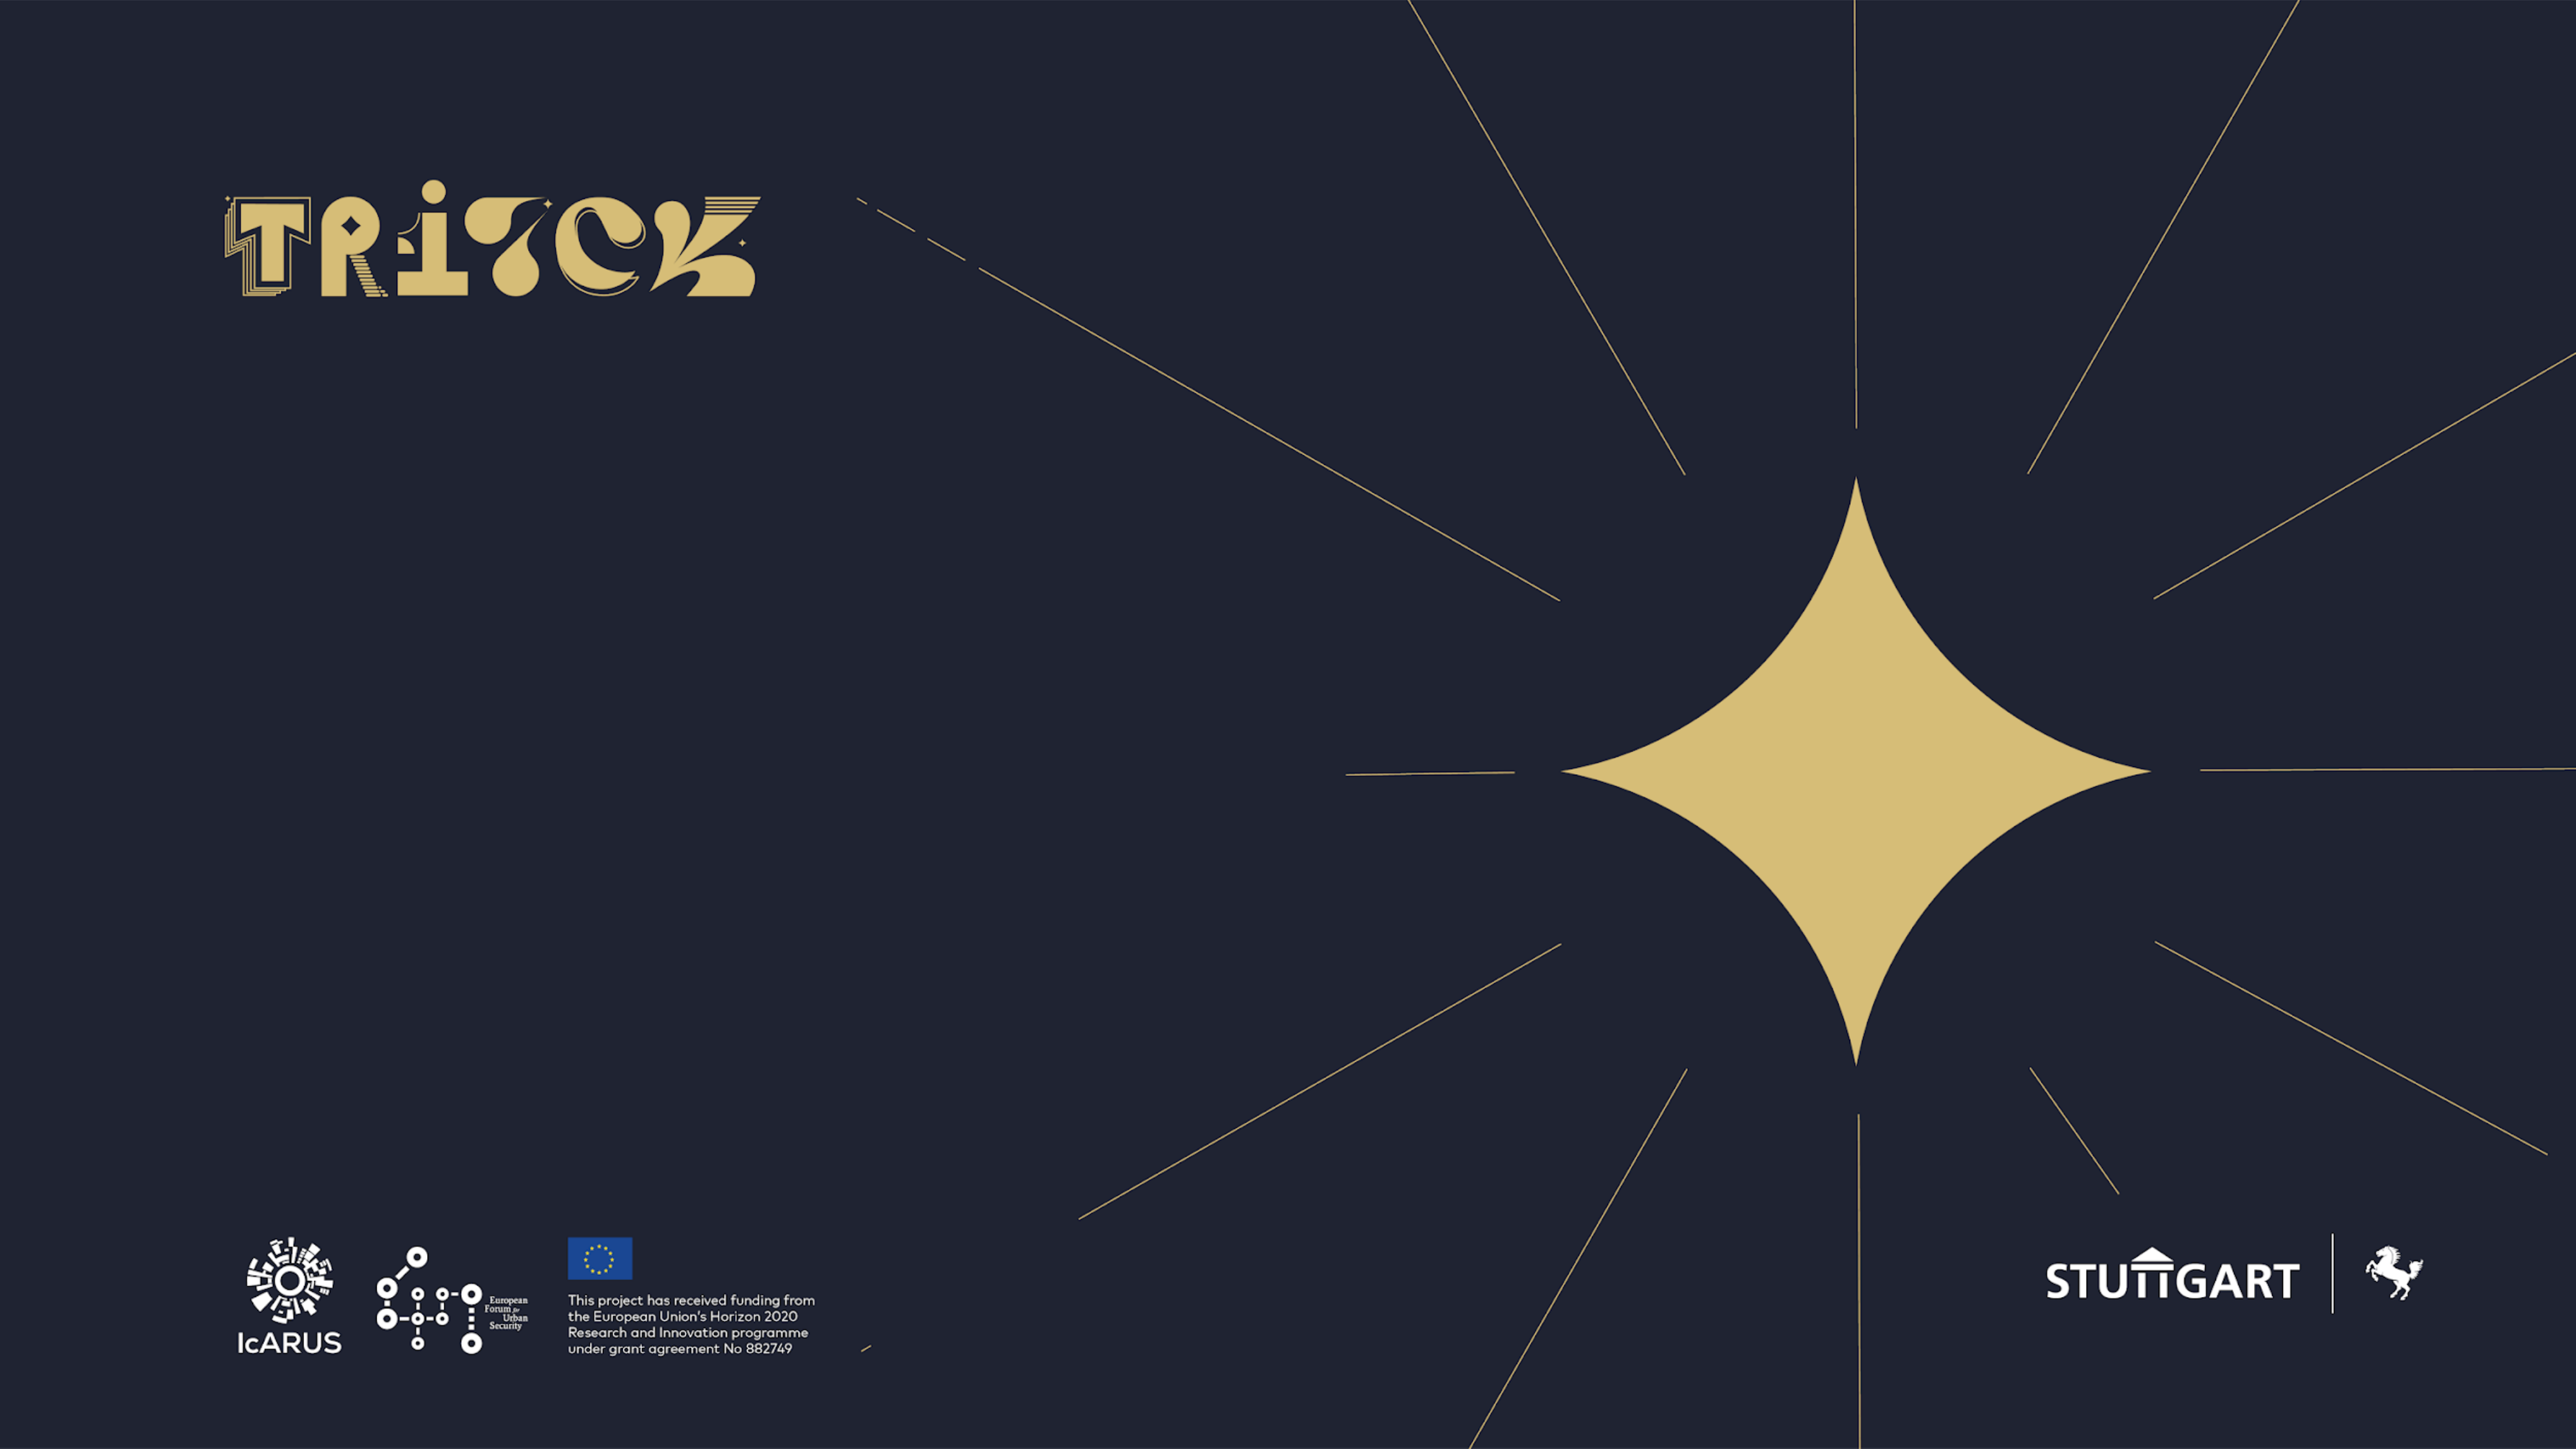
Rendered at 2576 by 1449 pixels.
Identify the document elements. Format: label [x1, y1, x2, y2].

picture [0, 0, 2576, 1449]
list [202, 468, 1723, 981]
